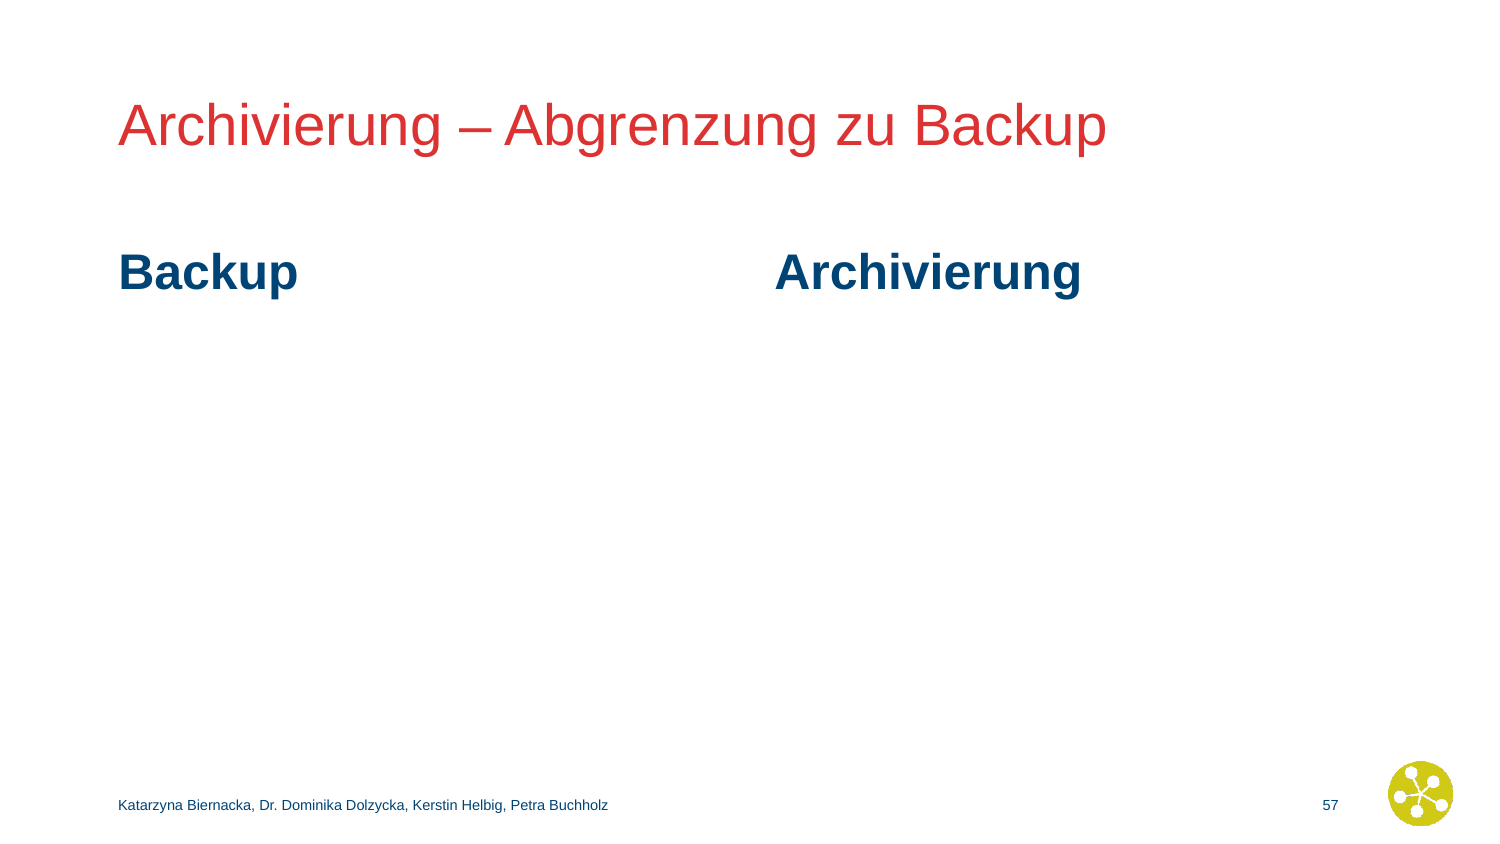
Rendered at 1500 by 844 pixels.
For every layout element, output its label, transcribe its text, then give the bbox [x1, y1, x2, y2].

list Archivierung [759, 206, 1398, 309]
picture [1388, 761, 1453, 826]
list Backup [103, 206, 738, 309]
footer Katarzyna Biernacka, Dr. Dominika Dolzycka, Kerstin Helbig, Petra Buchholz [103, 782, 742, 827]
slide_number 56 [1016, 782, 1354, 827]
title Archivierung – Abgrenzung zu Backup [103, 44, 1398, 208]
